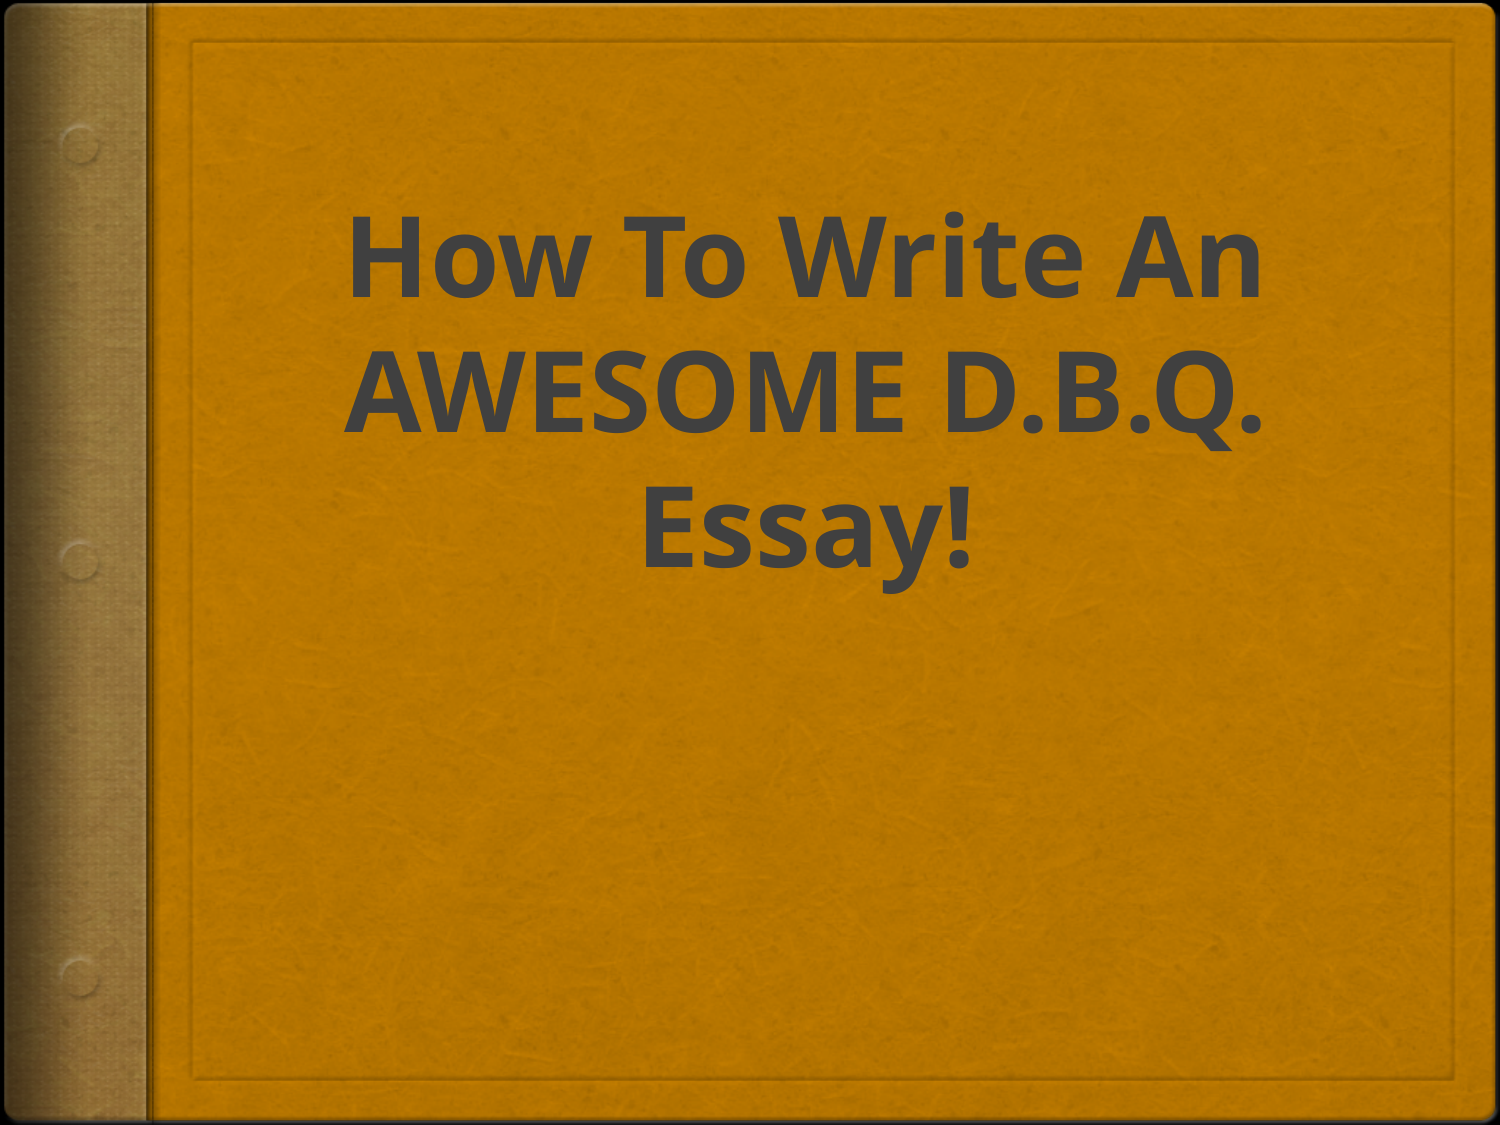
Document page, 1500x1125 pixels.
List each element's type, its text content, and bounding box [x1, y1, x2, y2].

title How To Write An AWESOME D.B.Q. Essay! [225, 294, 1388, 598]
picture [0, 0, 1500, 1125]
